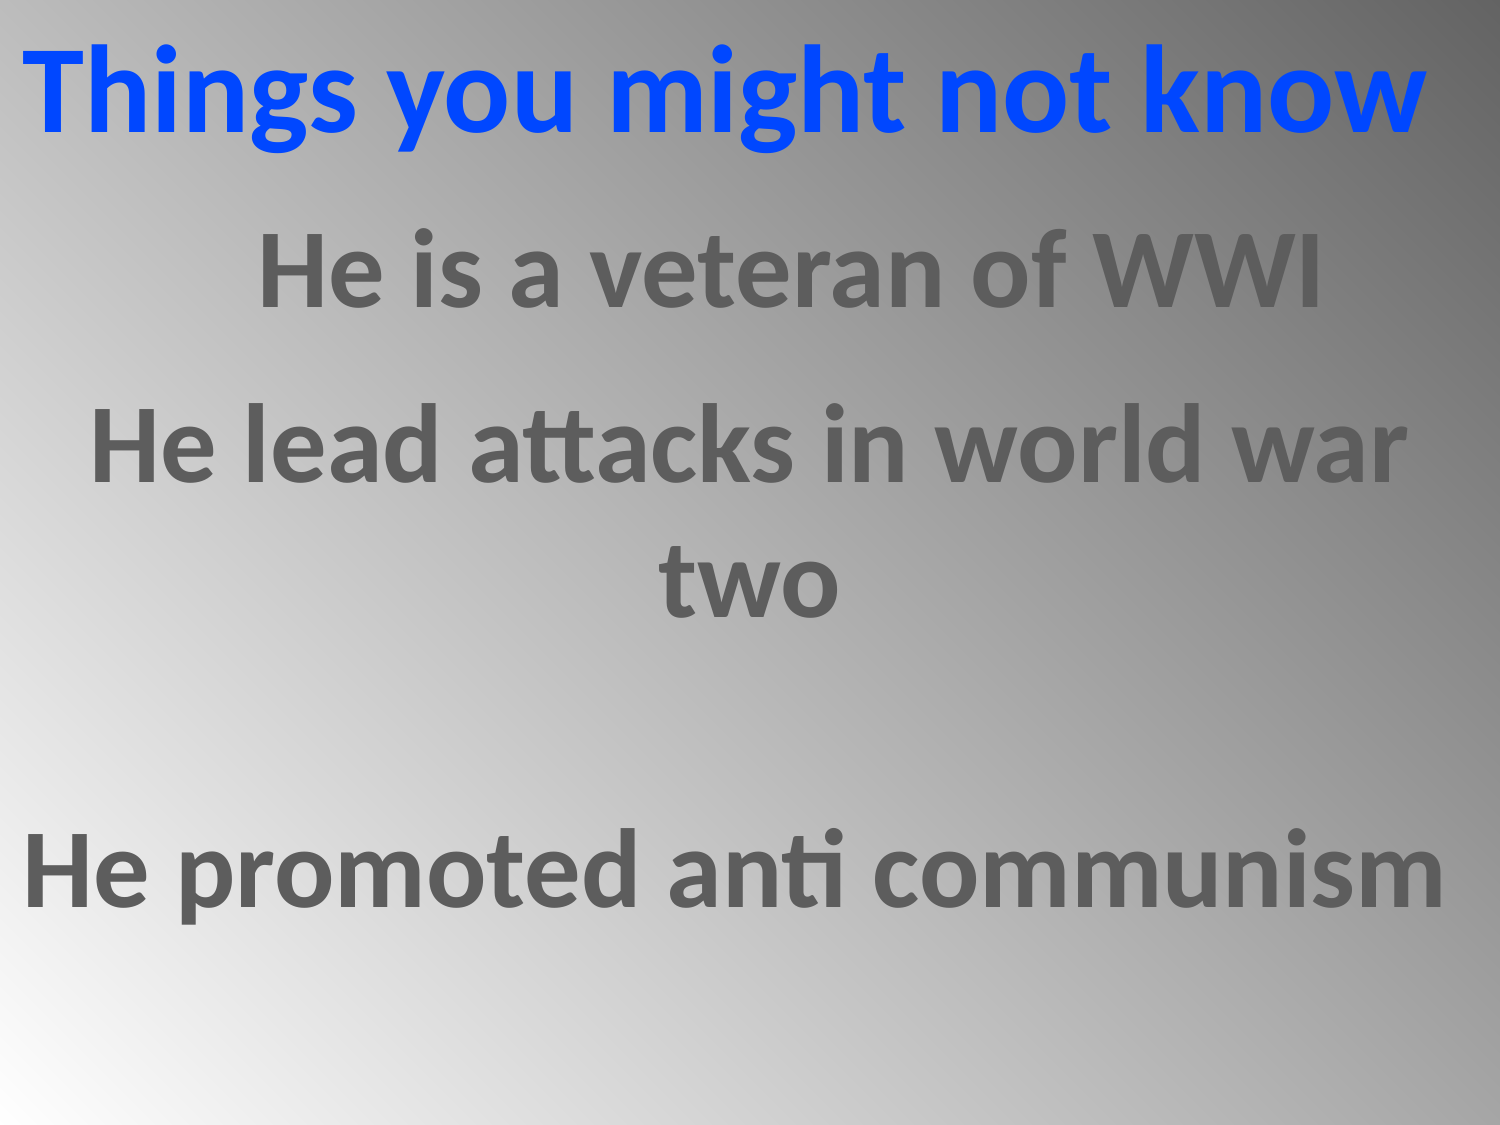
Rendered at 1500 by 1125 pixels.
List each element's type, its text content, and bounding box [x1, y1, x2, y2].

text_box He lead attacks in world war two [0, 362, 1500, 648]
text_box Things you might not know [7, 0, 1445, 165]
text_box He is a veteran of WWI [242, 187, 1342, 338]
text_box He promoted anti communism [7, 787, 1463, 938]
